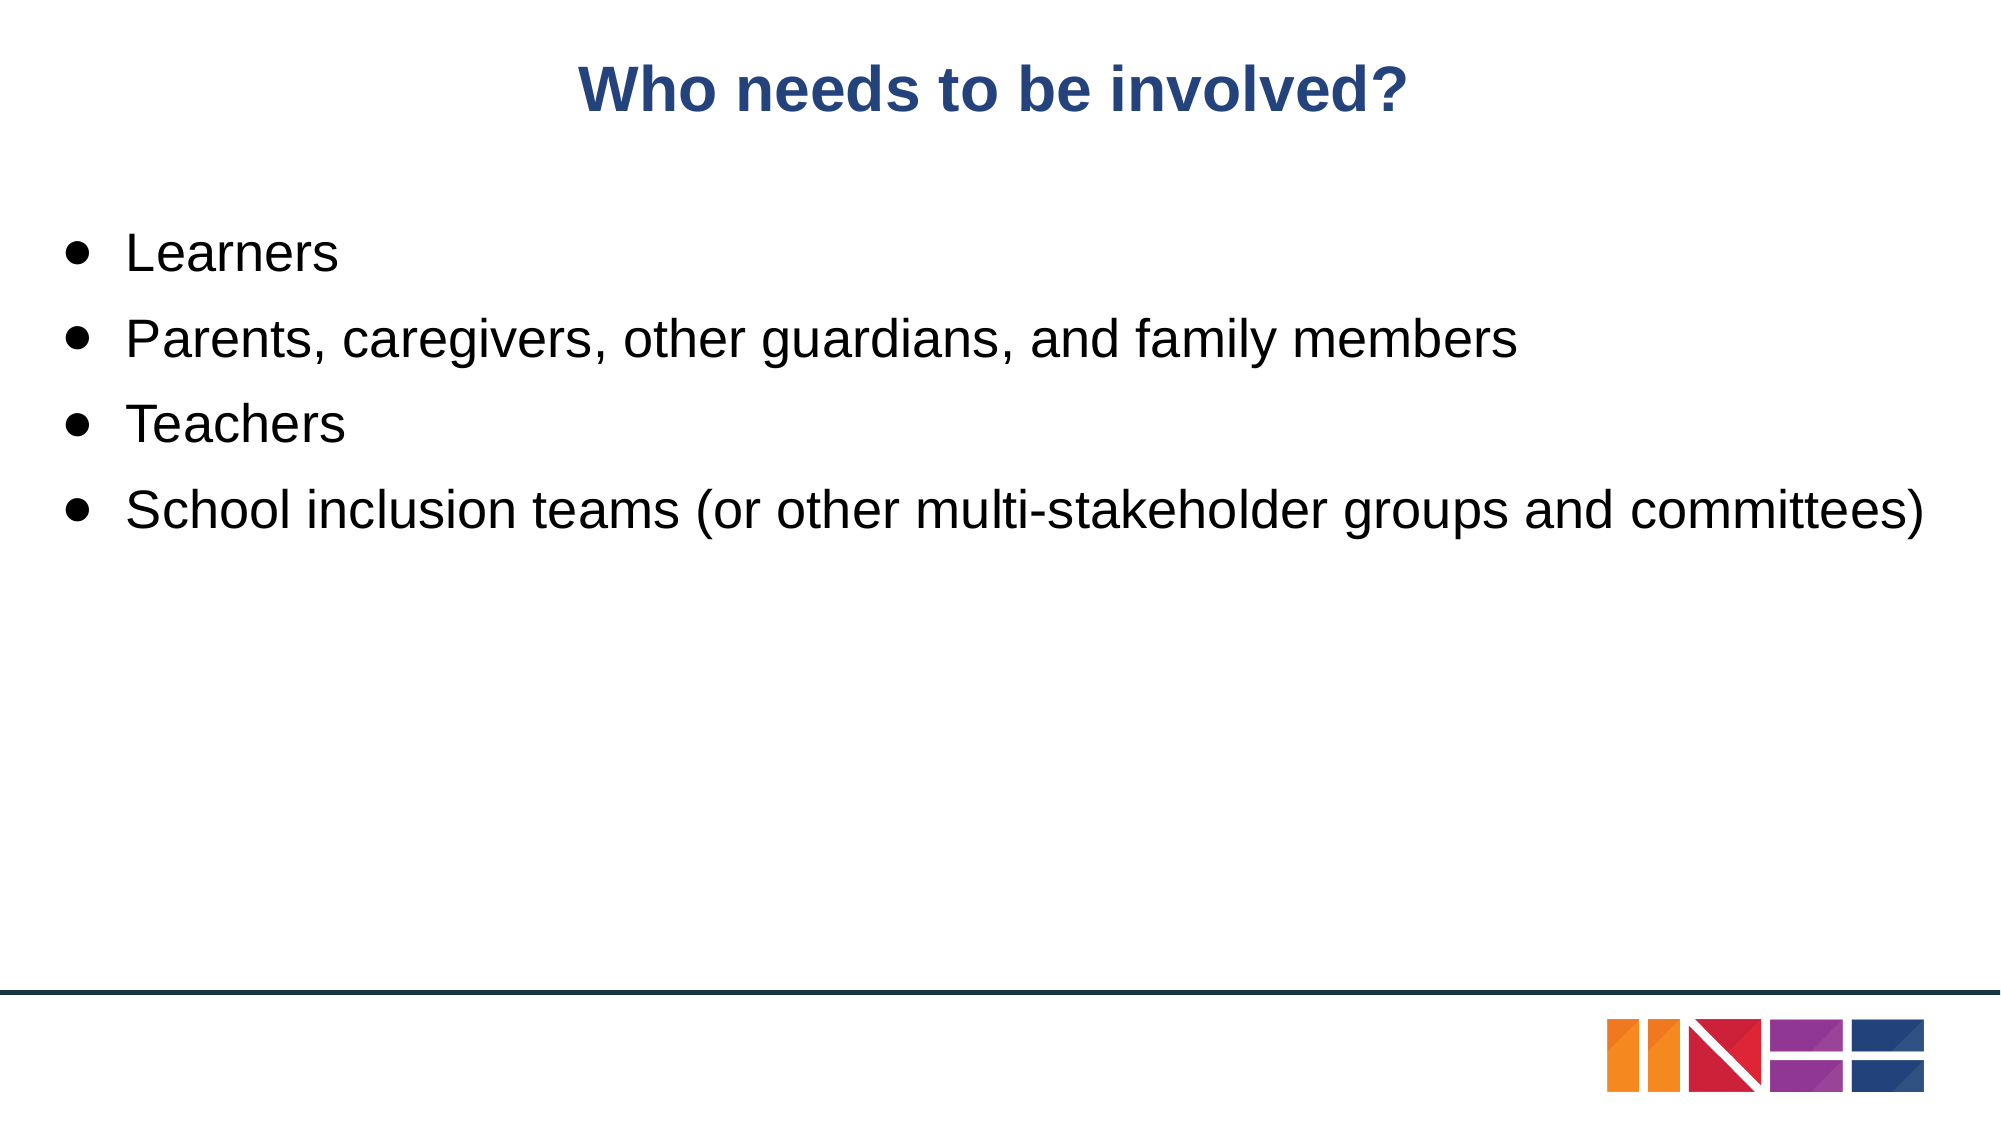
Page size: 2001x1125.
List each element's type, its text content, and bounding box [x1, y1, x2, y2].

title Who needs to be involved? [31, 28, 1957, 145]
picture [1607, 1019, 1924, 1092]
list Learners Parents, caregivers, other guardians, and family members Teachers School inclusion teams (or other multi-stakeholder groups and committees) [31, 197, 1971, 960]
